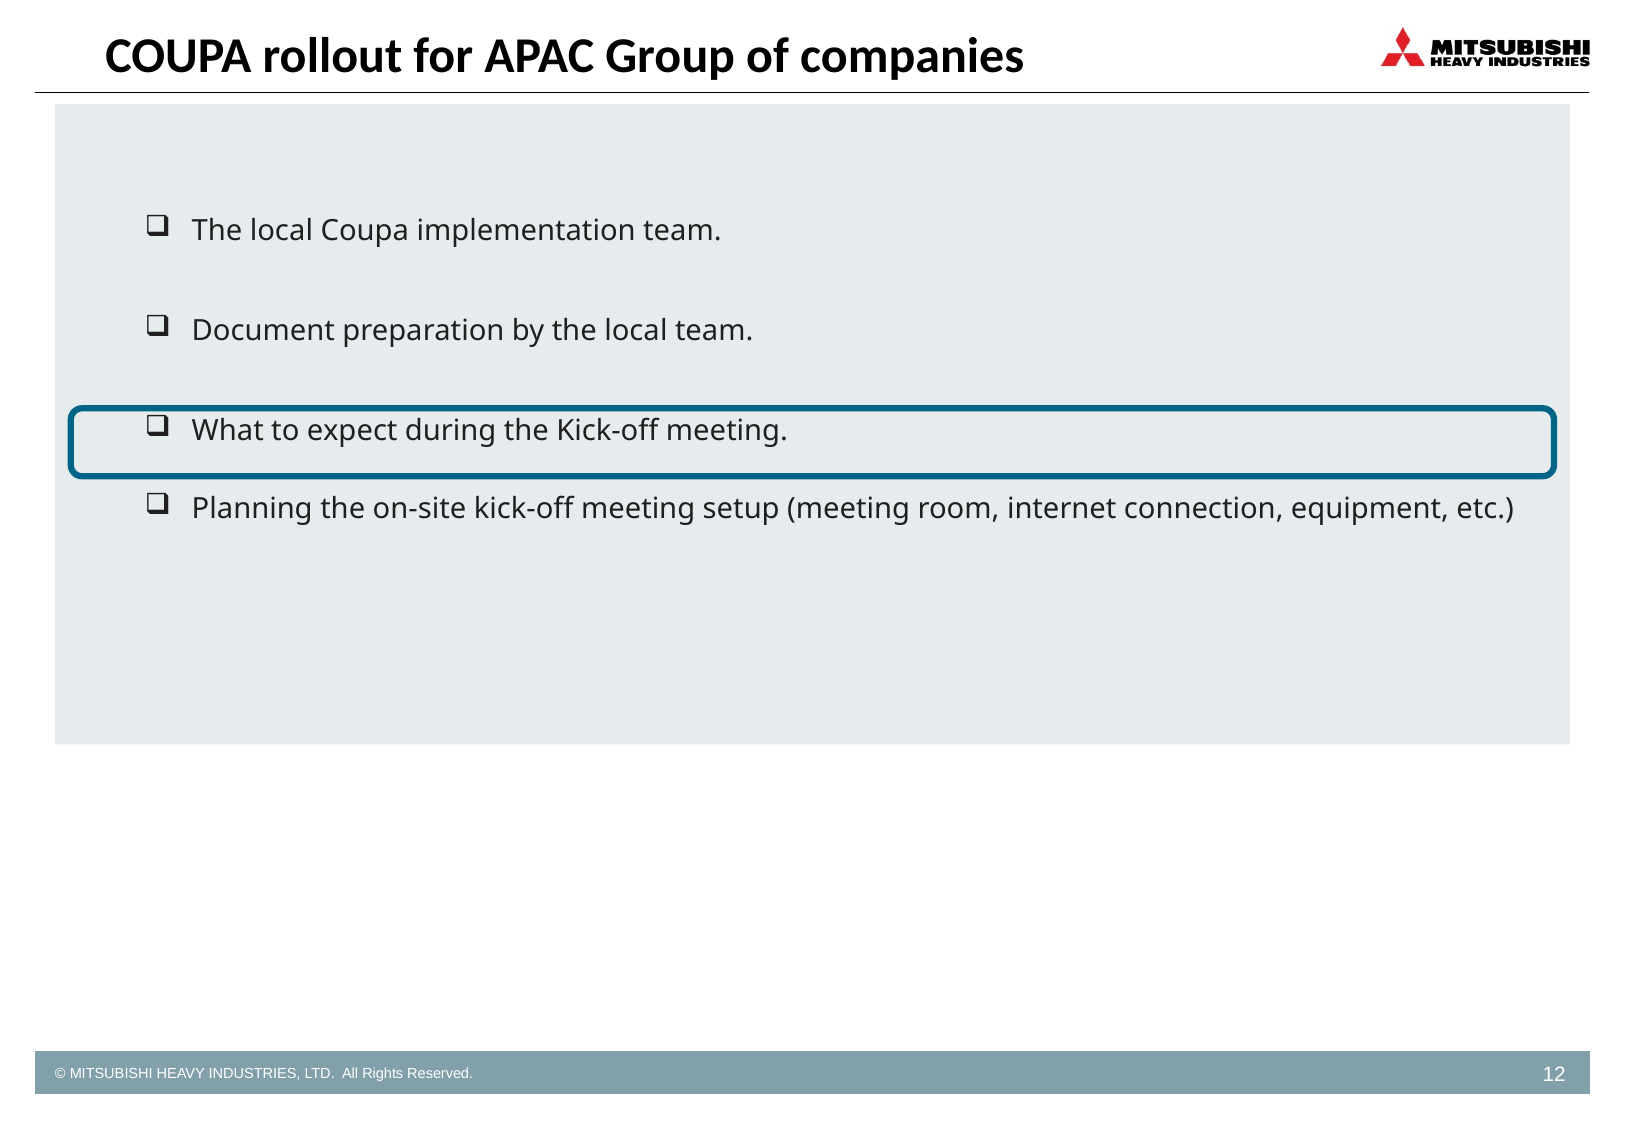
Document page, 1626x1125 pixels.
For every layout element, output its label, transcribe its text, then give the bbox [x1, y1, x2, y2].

title COUPA rollout for APAC Group of companies [90, 22, 1405, 80]
picture [1368, 14, 1602, 79]
picture [35, 1051, 1590, 1094]
text_box [69, 407, 1556, 478]
list The local Coupa implementation team. Document preparation by the local team. What to expect during the Kick-off meeting. Planning the on-site kick-off meeting setup (meeting room, internet connection, equipment, etc.) [55, 104, 1570, 745]
